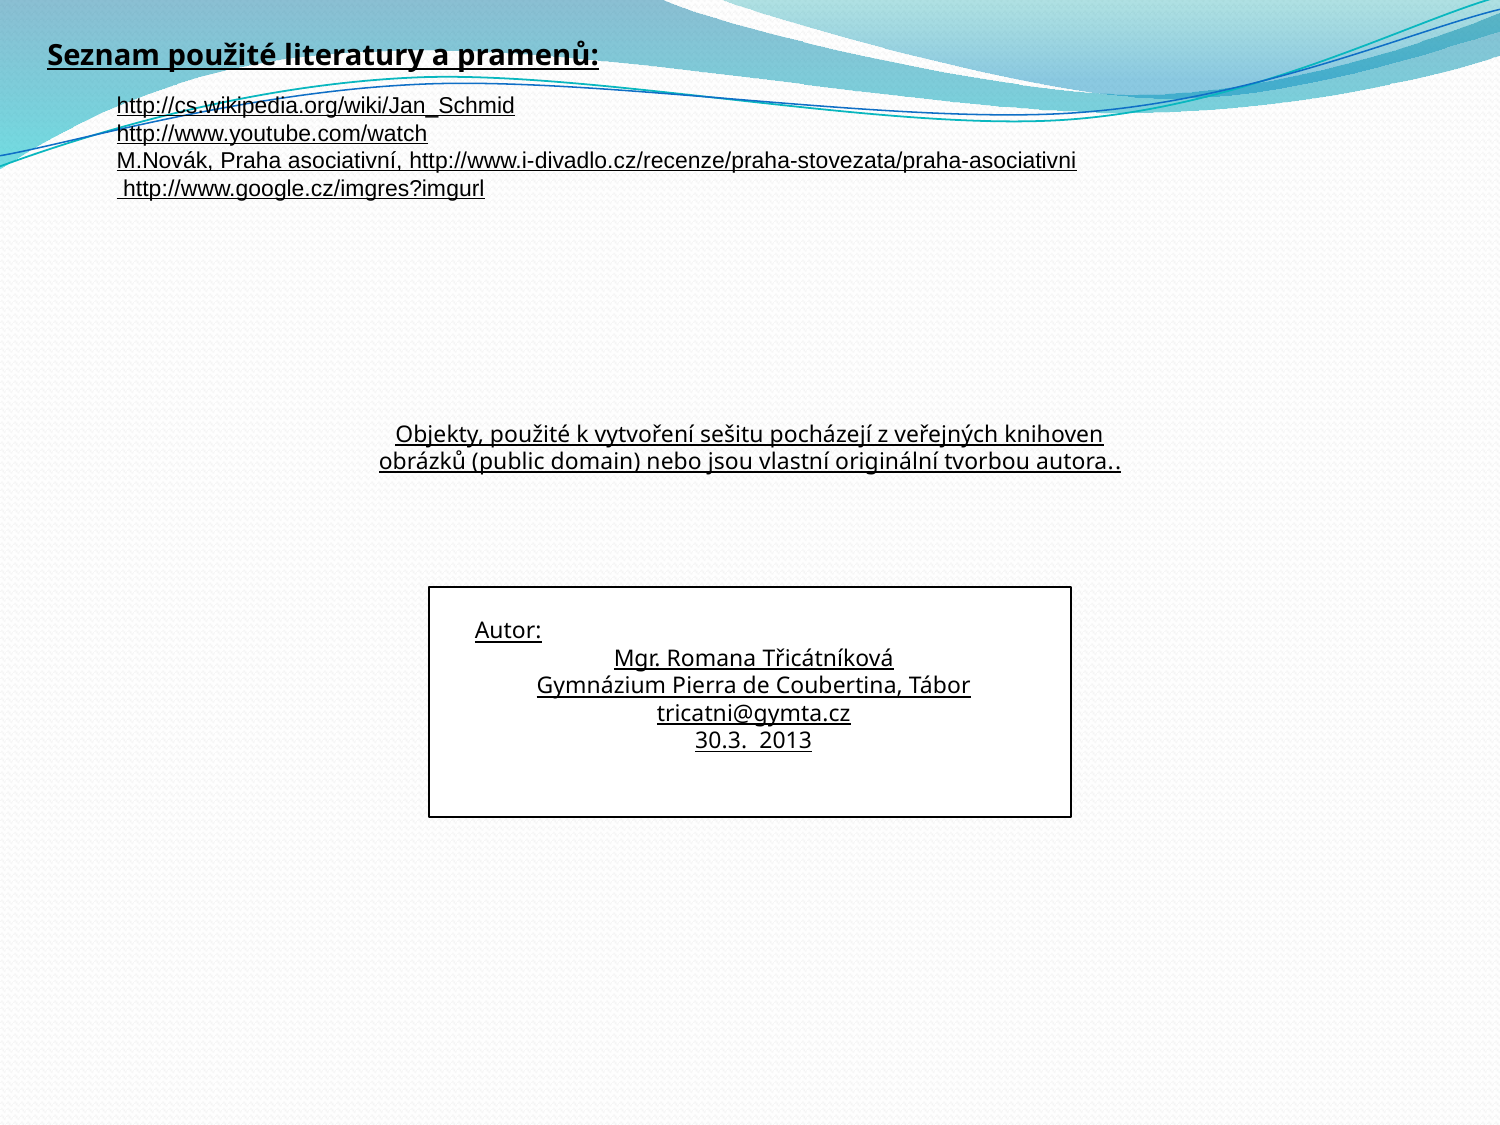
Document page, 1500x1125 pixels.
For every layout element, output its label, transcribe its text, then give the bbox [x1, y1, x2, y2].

text_box [427, 585, 1073, 819]
text_box Objekty, použité k vytvoření sešitu pocházejí z veřejných knihoven obrázků (public domain) nebo jsou vlastní originální tvorbou autora.. [363, 412, 1137, 481]
text_box Autor: Mgr. Romana Třicátníková Gymnázium Pierra de Coubertina, Tábor tricatni@gymta.cz 30.3. 2013 [461, 609, 1047, 761]
text_box http://cs.wikipedia.org/wiki/Jan_Schmid http://www.youtube.com/watch M.Novák, Praha asociativní, http://www.i-divadlo.cz/recenze/praha-stovezata/praha-asociativni http://www.google.cz/imgres?imgurl [103, 84, 1306, 263]
text_box Seznam použité literatury a pramenů: [33, 29, 762, 79]
